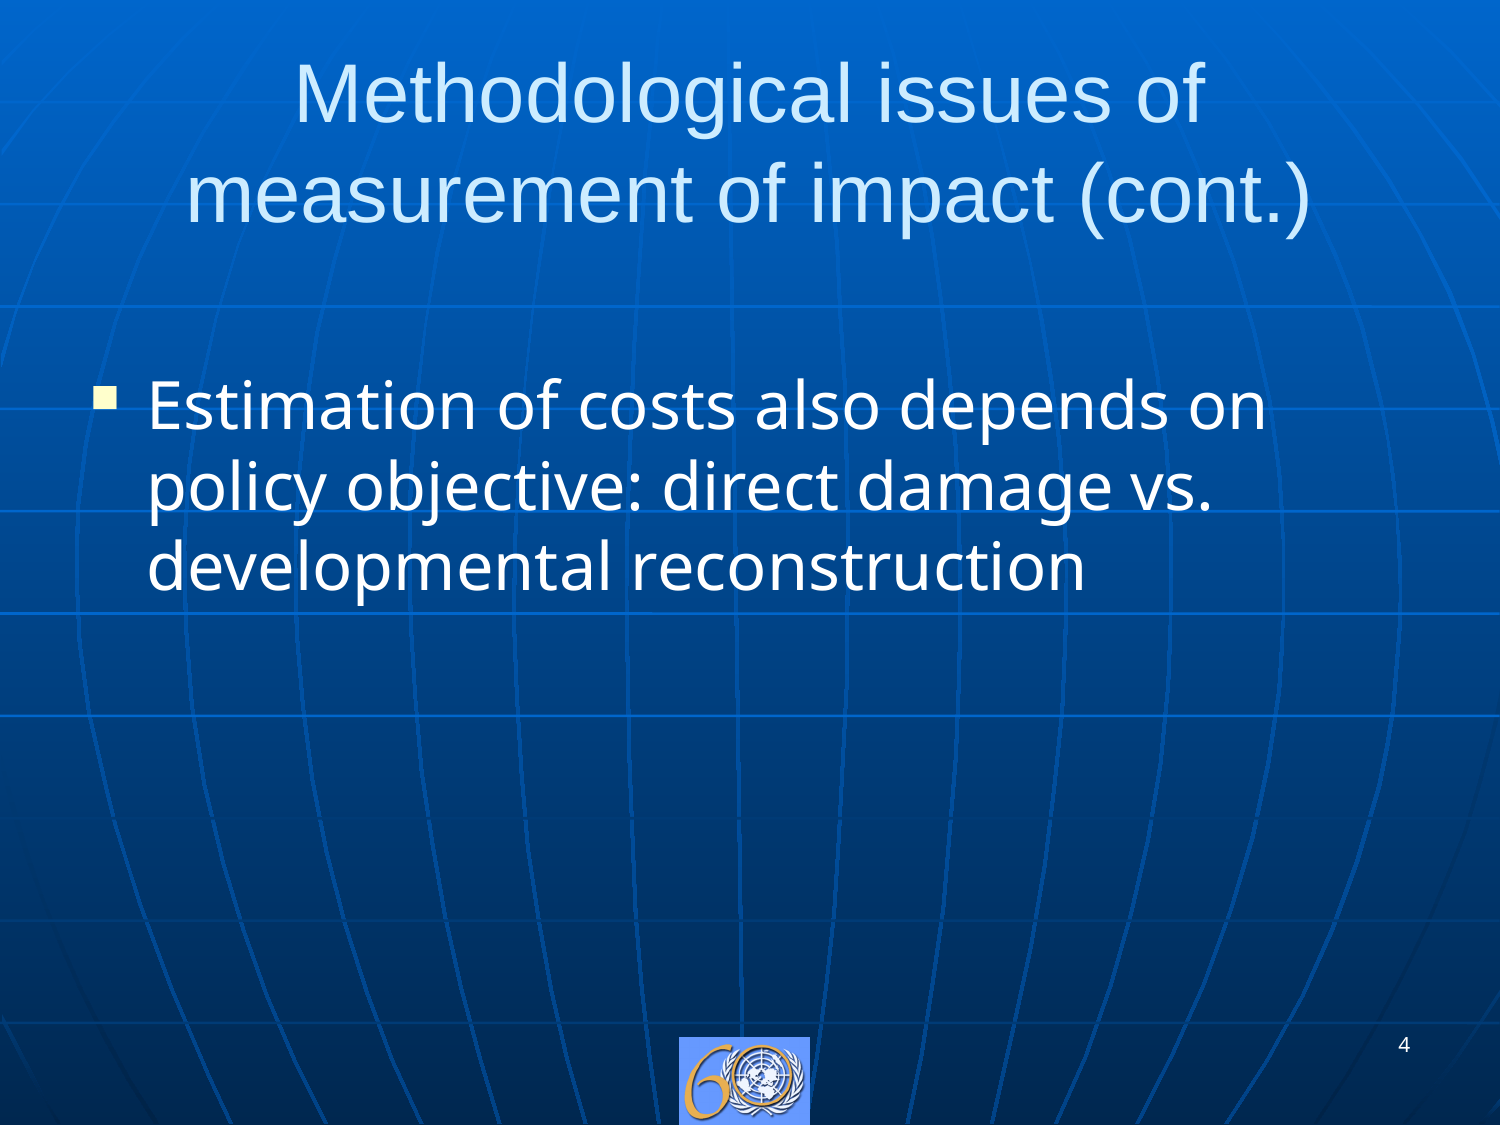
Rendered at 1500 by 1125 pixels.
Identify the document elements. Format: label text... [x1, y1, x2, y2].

list Estimation of costs also depends on policy objective: direct damage vs. developmental reconstruction [74, 262, 1426, 1006]
picture [679, 1037, 810, 1125]
title Methodological issues of measurement of impact (cont.) [74, 45, 1426, 233]
slide_number 4 [1074, 1023, 1426, 1100]
